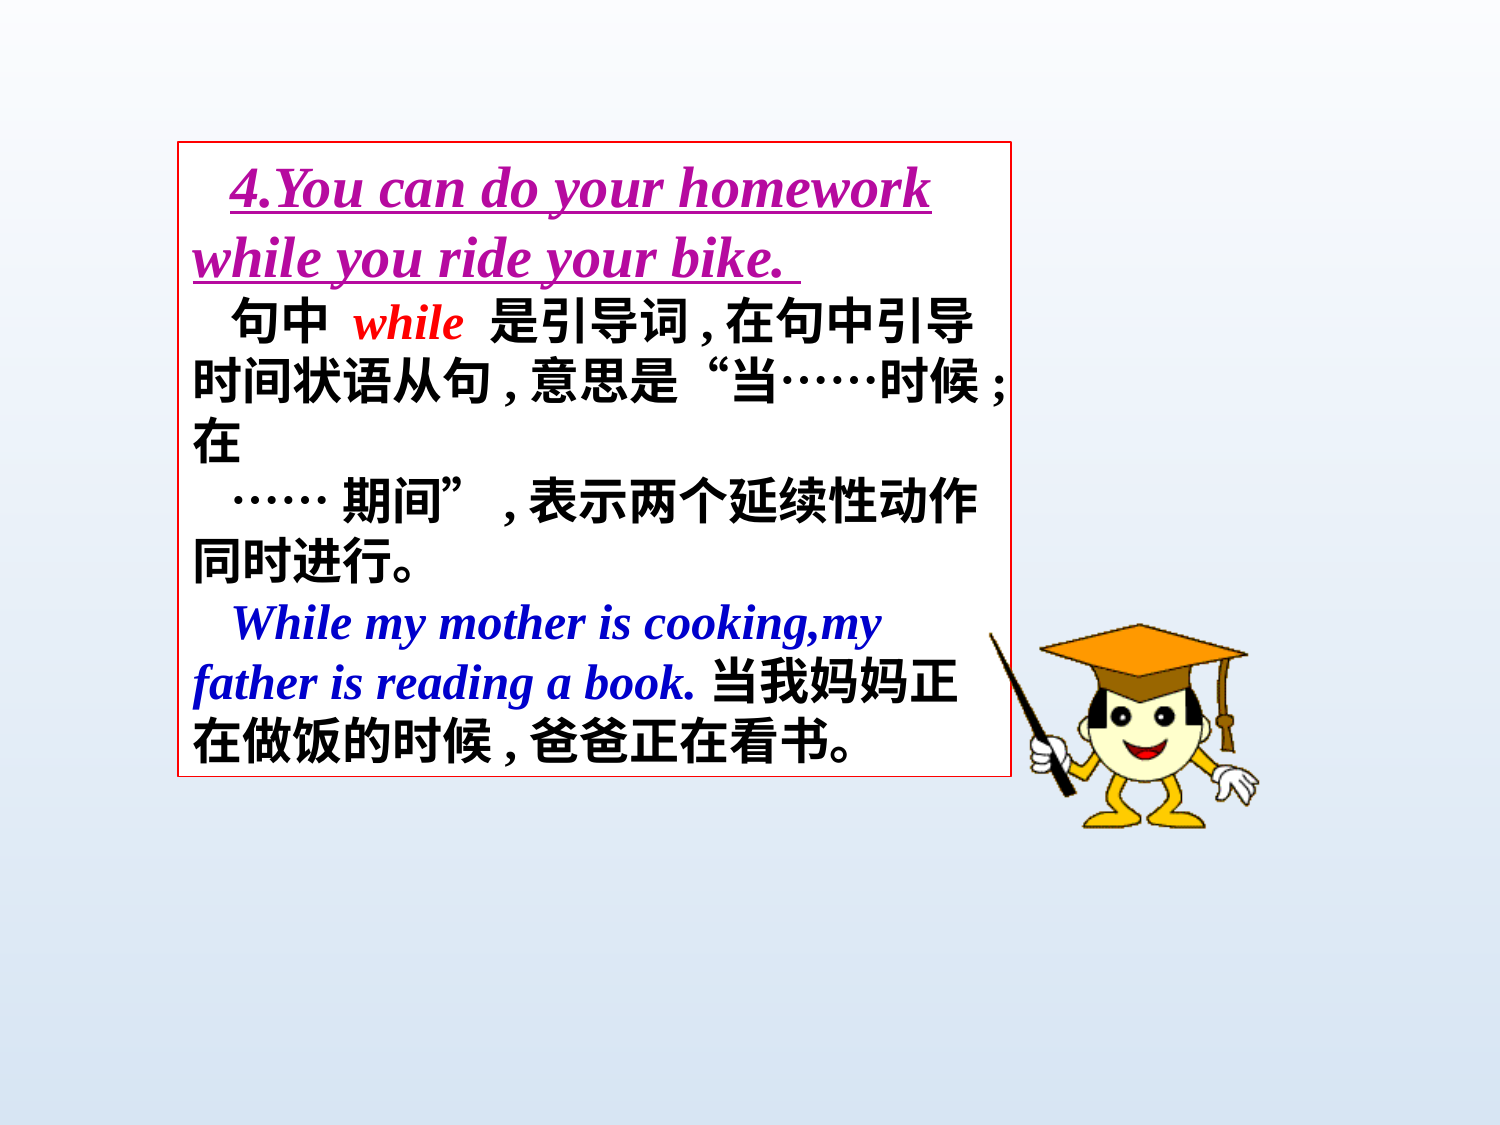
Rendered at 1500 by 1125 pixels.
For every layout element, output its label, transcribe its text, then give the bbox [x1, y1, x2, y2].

text_box 4.You can do your homework while you ride your bike. 句中 while 是引导词,在句中引导时间状语从句,意思是“当……时候;在 ……期间”,表示两个延续性动作同时进行。 While my mother is cooking,my father is reading a book.当我妈妈正在做饭的时候,爸爸正在看书。 [177, 141, 1012, 777]
picture [969, 608, 1283, 844]
